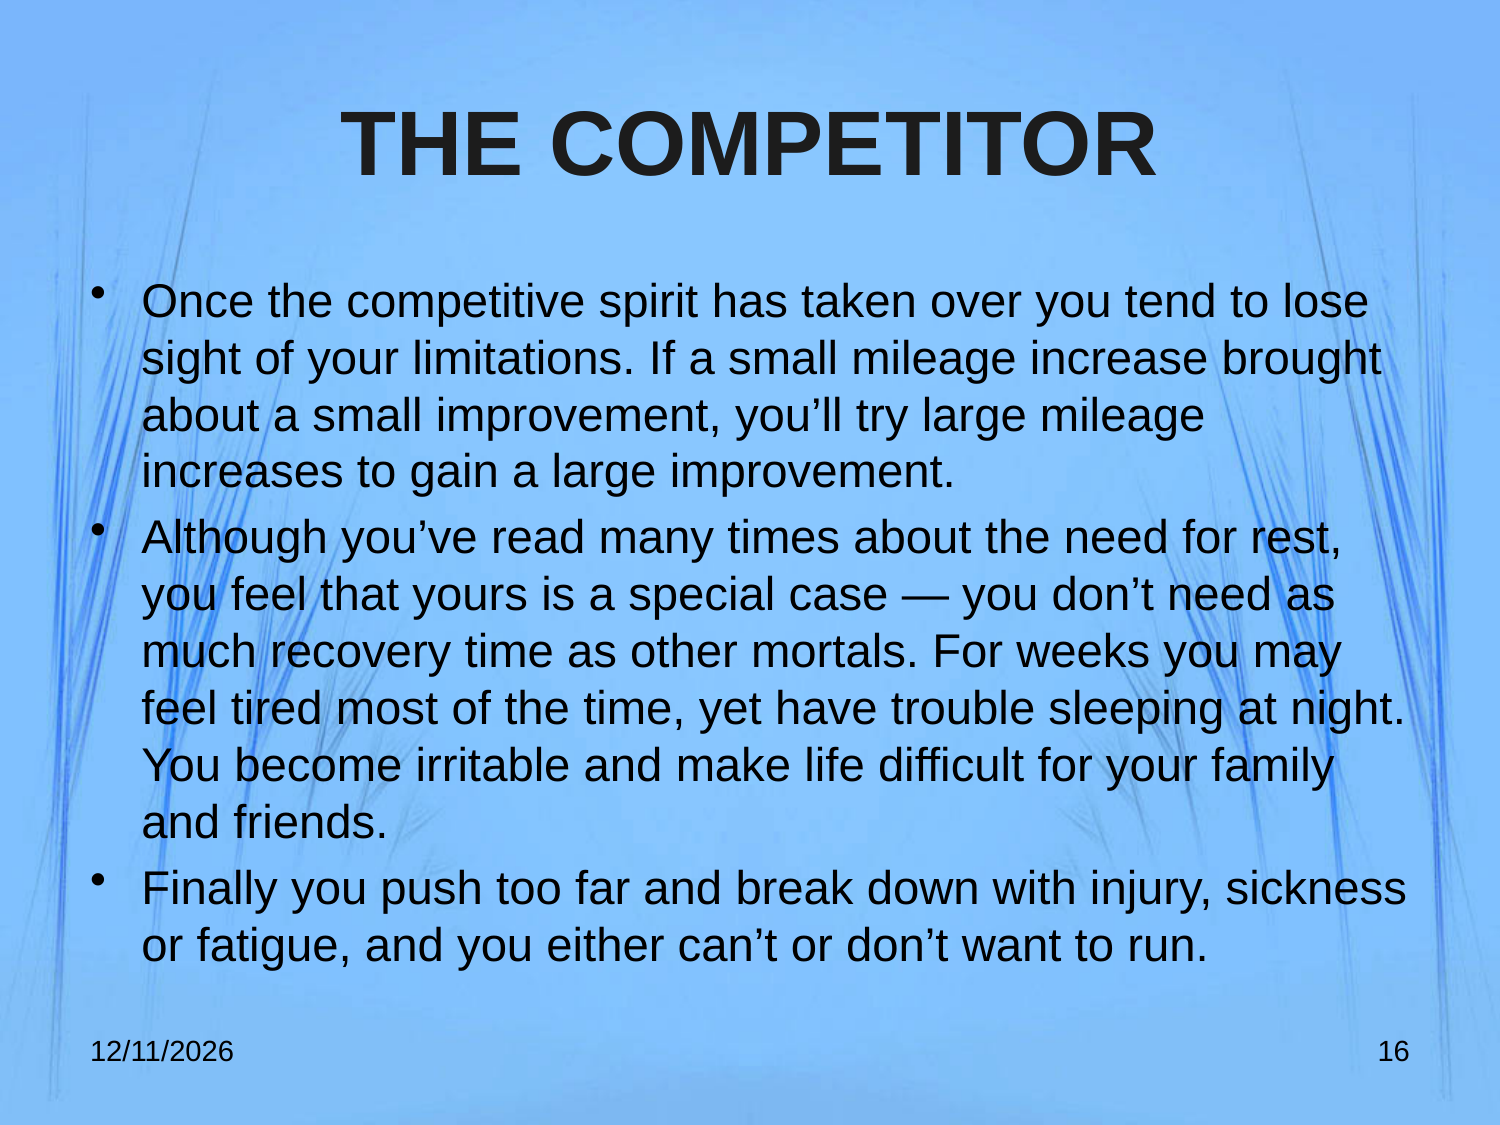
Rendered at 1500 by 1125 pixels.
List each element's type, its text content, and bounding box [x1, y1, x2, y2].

slide_number 16 [1074, 1024, 1426, 1103]
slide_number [74, 1024, 426, 1103]
title THE COMPETITOR [74, 44, 1426, 233]
picture [0, 0, 1500, 1125]
list Once the competitive spirit has taken over you tend to lose sight of your limitations. If a small mileage increase brought about a small improvement, you’ll try large mileage increases to gain a large improvement. Although you’ve read many times about the need for rest, you feel that yours is a special case — you don’t need as much recovery time as other mortals. For weeks you may feel tired most of the time, yet have trouble sleeping at night. You become irritable and make life difficult for your family and friends. Finally you push too far and break down with injury, sickness or fatigue, and you either can’t or don’t want to run. [74, 262, 1426, 1006]
